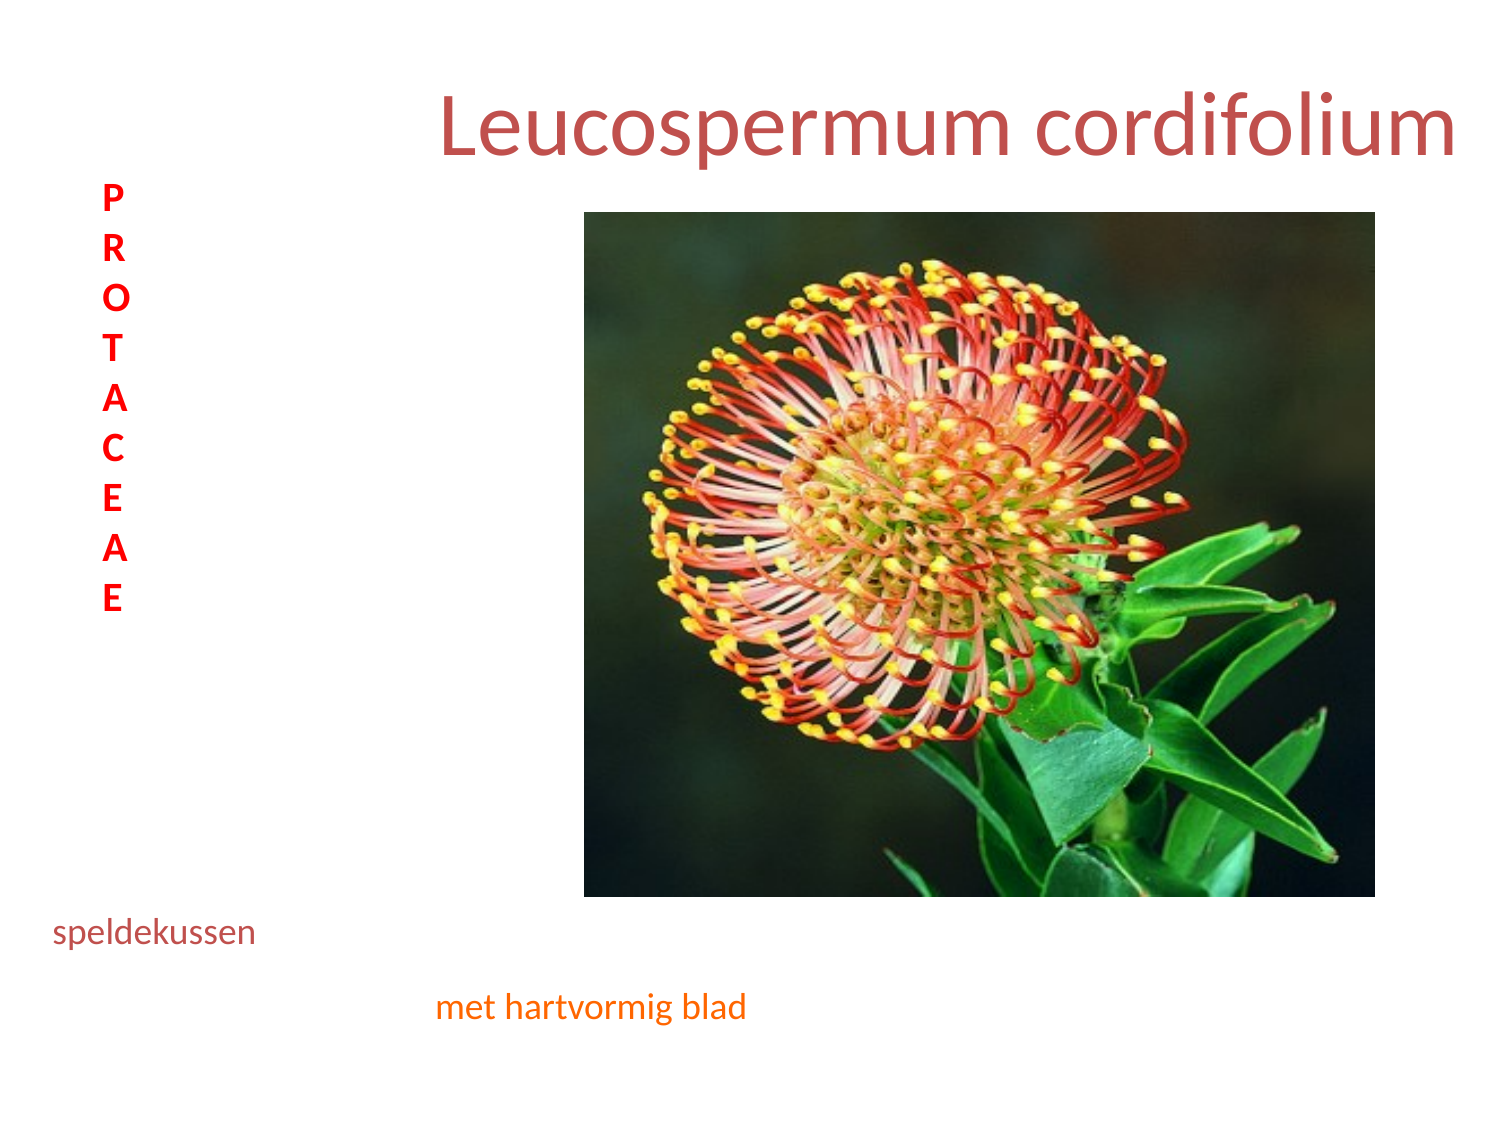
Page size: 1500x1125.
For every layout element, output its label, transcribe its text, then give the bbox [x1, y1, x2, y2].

picture [584, 212, 1376, 898]
text_box PROTACEAE [87, 162, 150, 628]
title Leucospermum cordifolium [200, 24, 1475, 213]
text_box speldekussen [37, 899, 1100, 960]
text_box met hartvormig blad [50, 974, 763, 1035]
